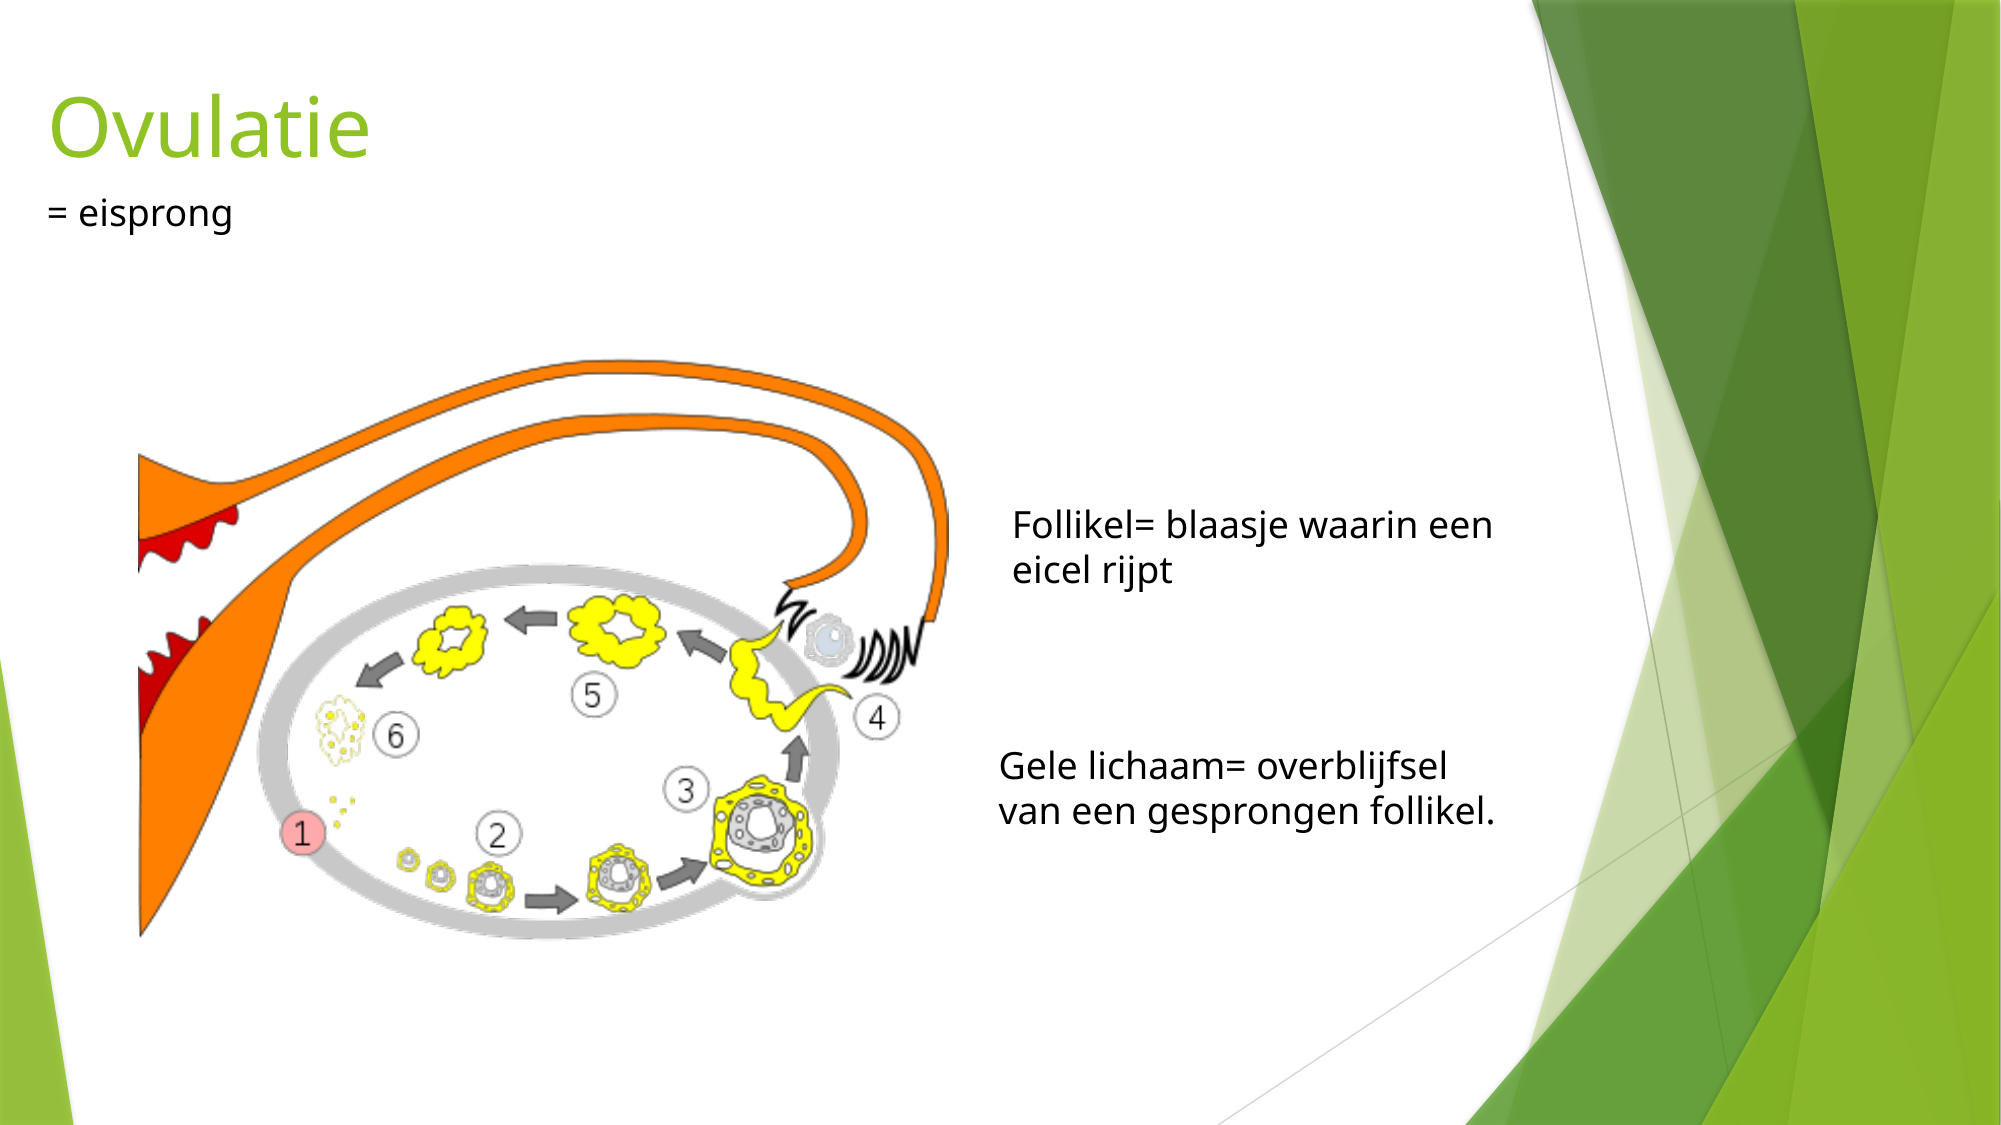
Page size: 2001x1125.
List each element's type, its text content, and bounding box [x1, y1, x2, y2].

text_box Follikel= blaasje waarin een eicel rijpt [997, 494, 1584, 599]
text_box Ovulatie [32, 0, 1185, 182]
text_box Boek 3 thema 1 [1023, 7, 1591, 82]
picture [137, 314, 950, 987]
text_box = eisprong [32, 181, 586, 242]
text_box Gele lichaam= overblijfsel van een gesprongen follikel. [983, 734, 1534, 840]
